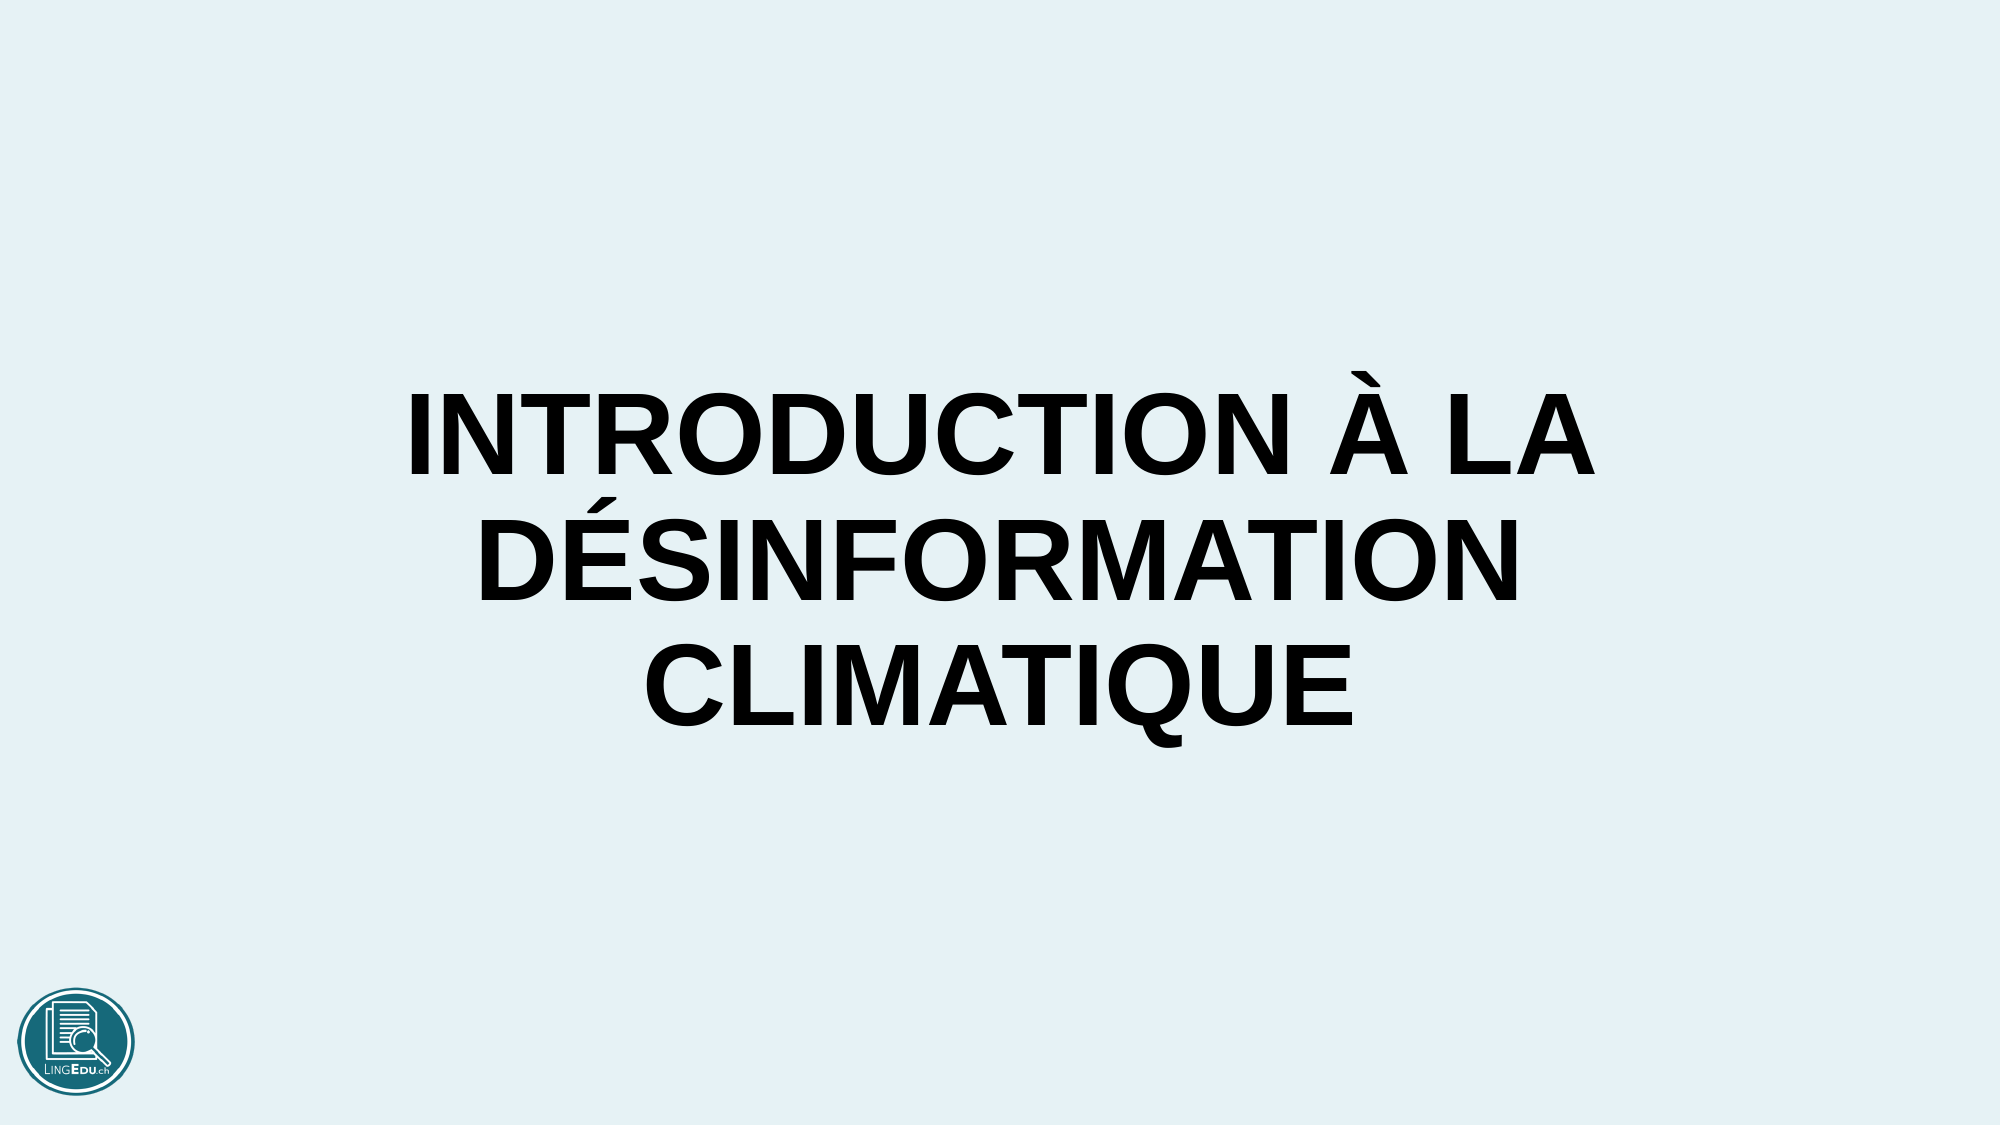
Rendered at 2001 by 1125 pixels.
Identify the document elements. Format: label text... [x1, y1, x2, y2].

picture [17, 987, 135, 1096]
title INTRODUCTION À LA DÉSINFORMATION CLIMATIQUE [249, 366, 1750, 759]
